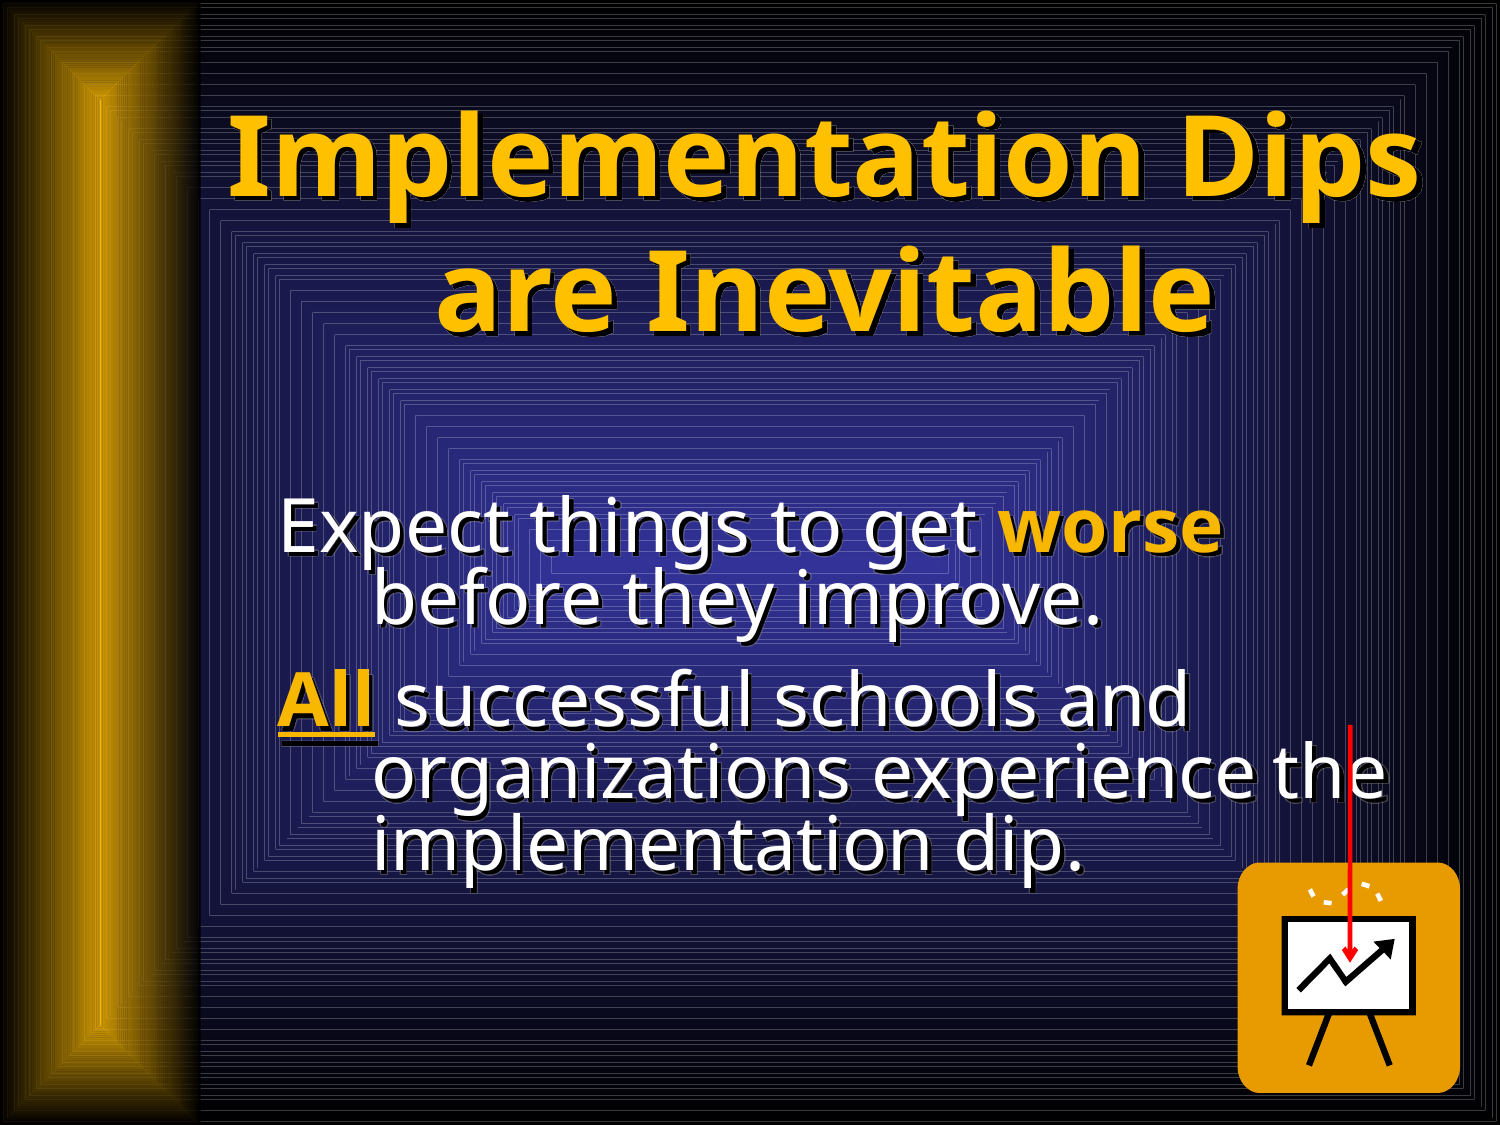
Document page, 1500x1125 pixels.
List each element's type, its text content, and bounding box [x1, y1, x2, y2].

title Implementation Dips are Inevitable [187, 124, 1463, 313]
picture [1237, 864, 1461, 1093]
list Expect things to get worse before they improve. All successful schools and organizations experience the implementation dip. [262, 487, 1467, 976]
